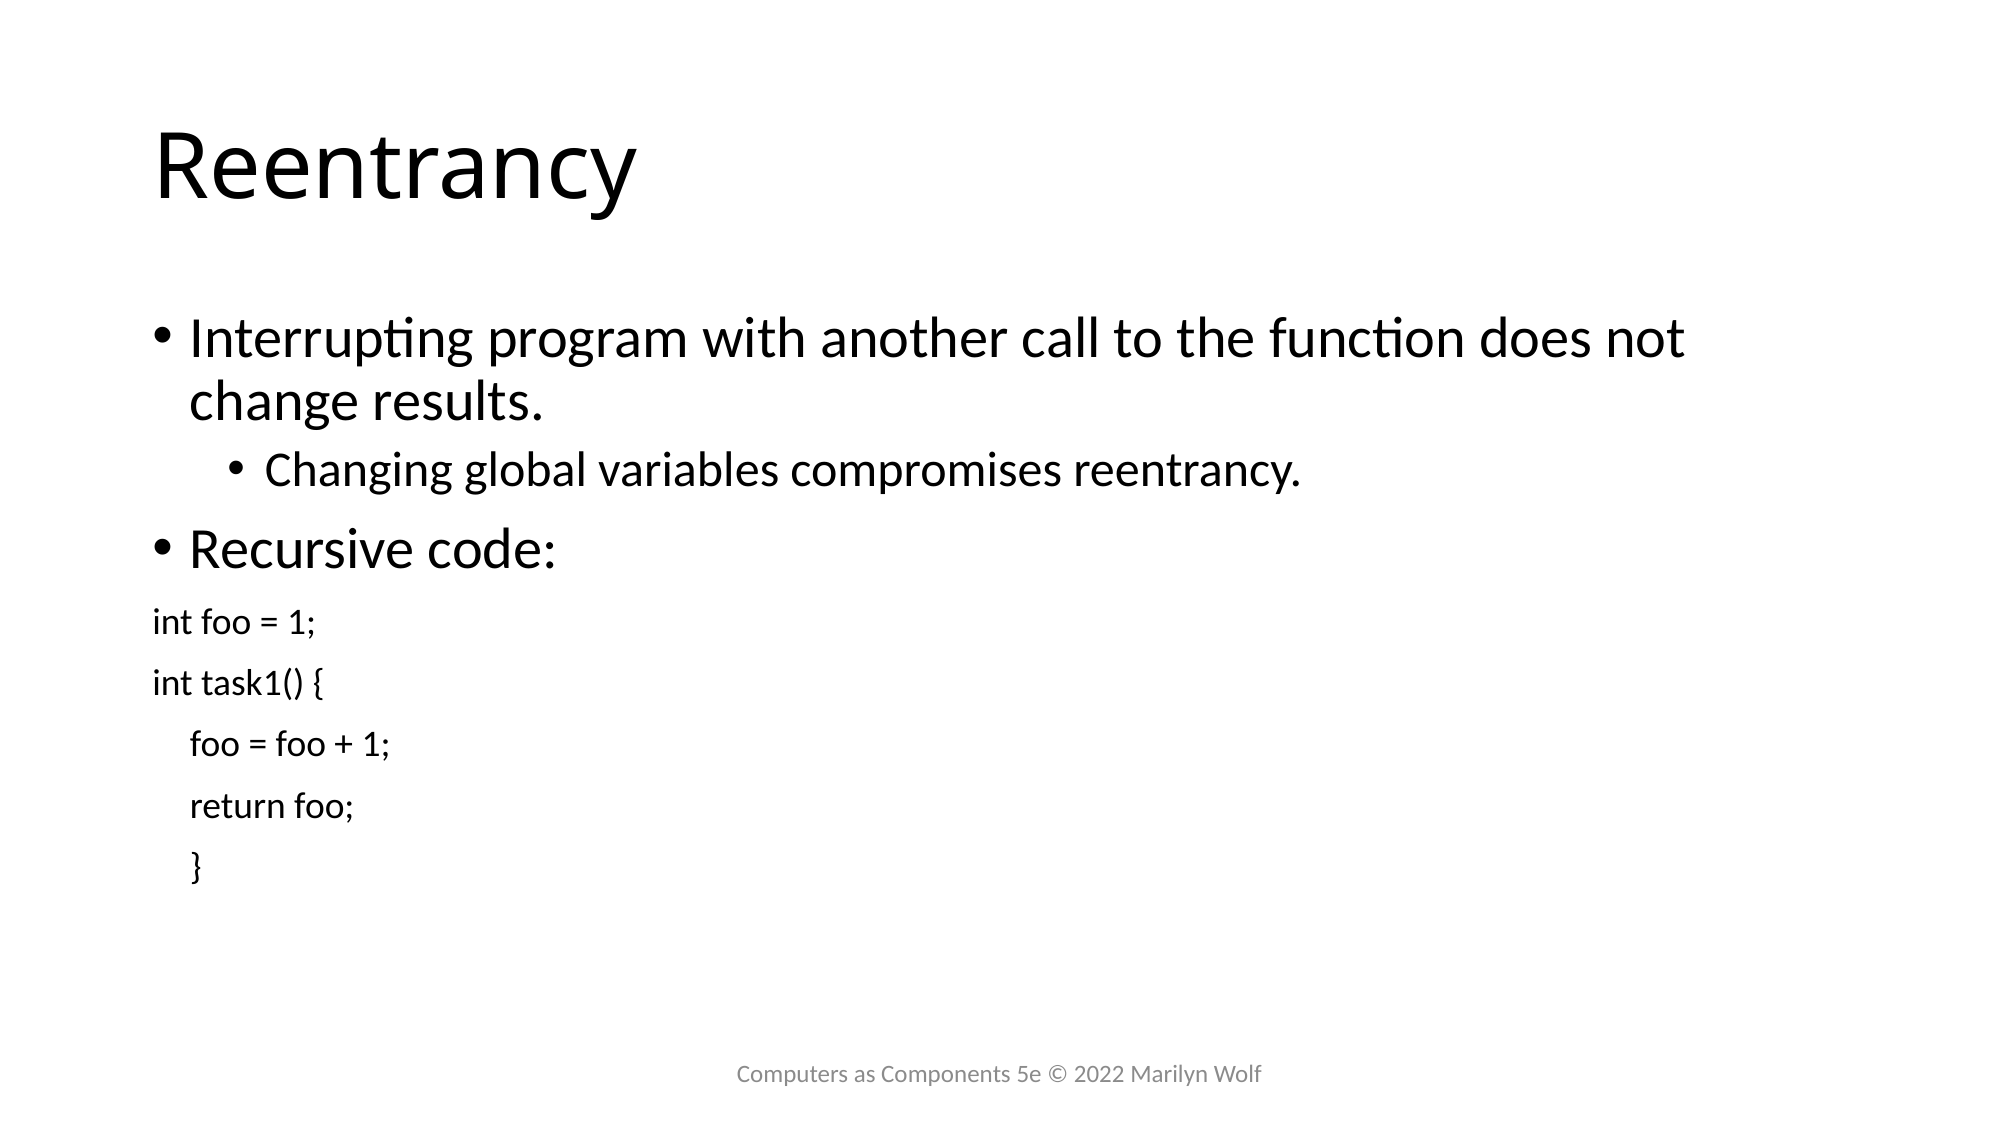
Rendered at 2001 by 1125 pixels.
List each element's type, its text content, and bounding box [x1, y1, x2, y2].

title Reentrancy [137, 59, 1863, 278]
footer Computers as Components 5e © 2022 Marilyn Wolf [662, 1042, 1338, 1103]
list Interrupting program with another call to the function does not change results. Changing global variables compromises reentrancy. Recursive code: int foo = 1; int task1() { foo = foo + 1; return foo; } [137, 299, 1863, 1014]
